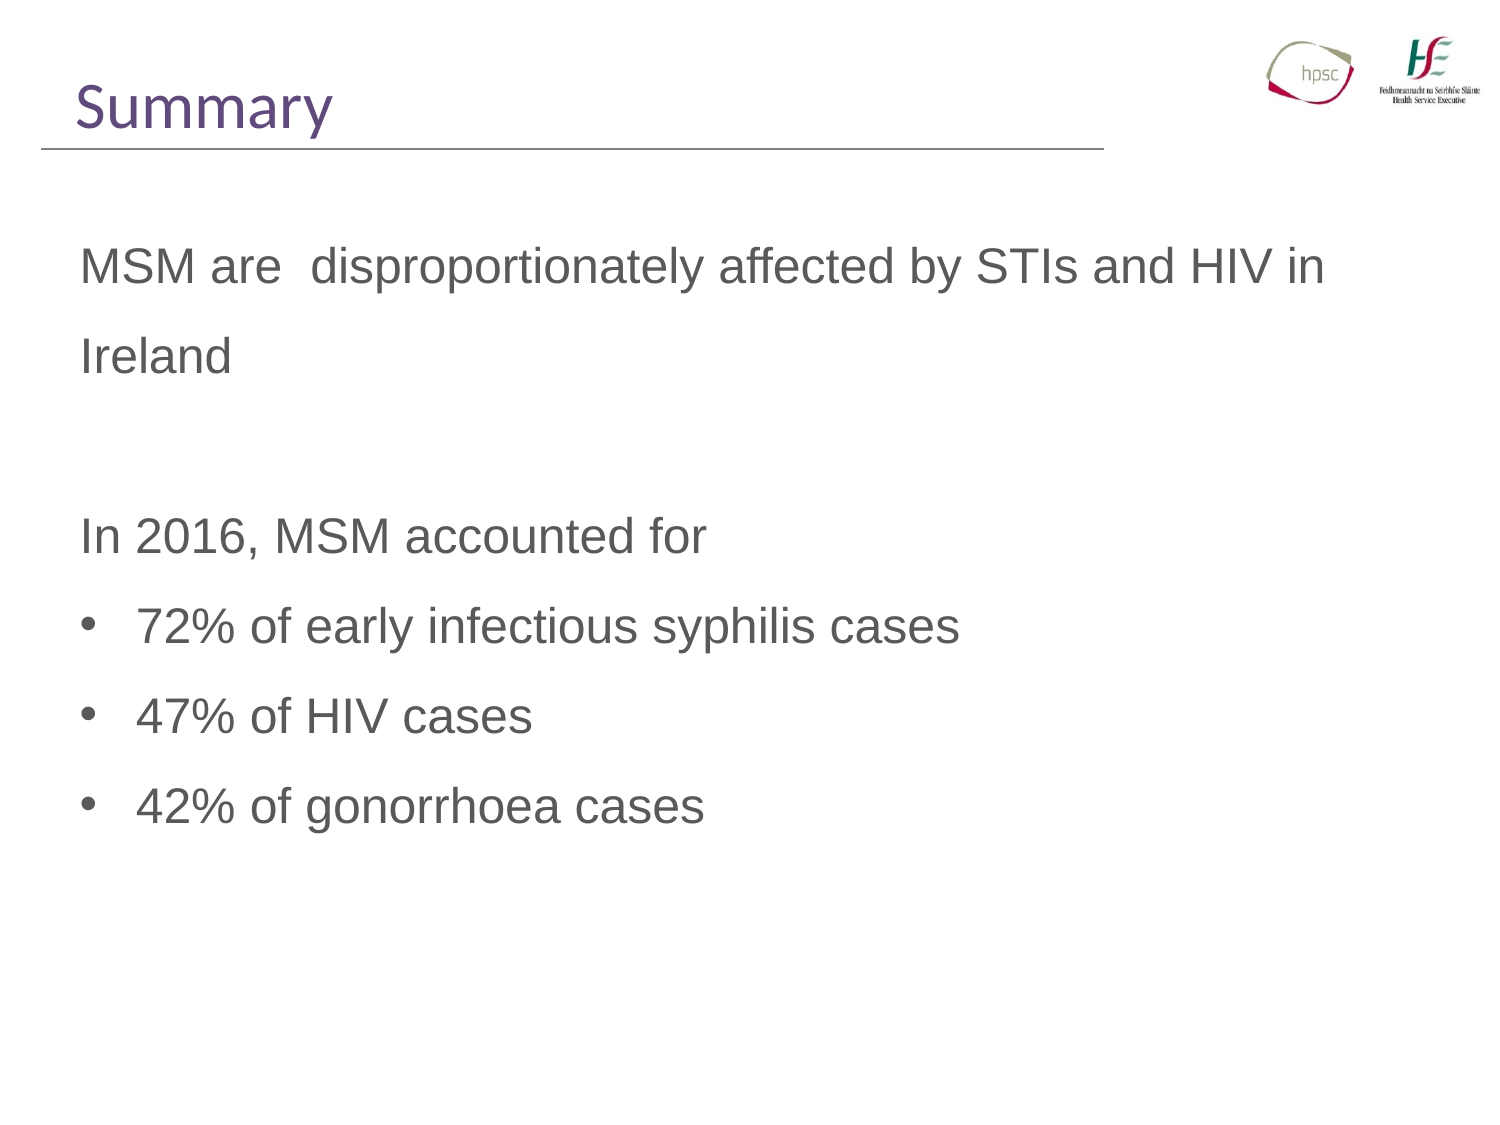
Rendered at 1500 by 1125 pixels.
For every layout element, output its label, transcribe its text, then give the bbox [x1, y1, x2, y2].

text_box MSM are disproportionately affected by STIs and HIV in Ireland In 2016, MSM accounted for 72% of early infectious syphilis cases 47% of HIV cases 42% of gonorrhoea cases [64, 196, 1393, 841]
title Summary [60, 89, 1500, 173]
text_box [1257, 23, 1484, 122]
